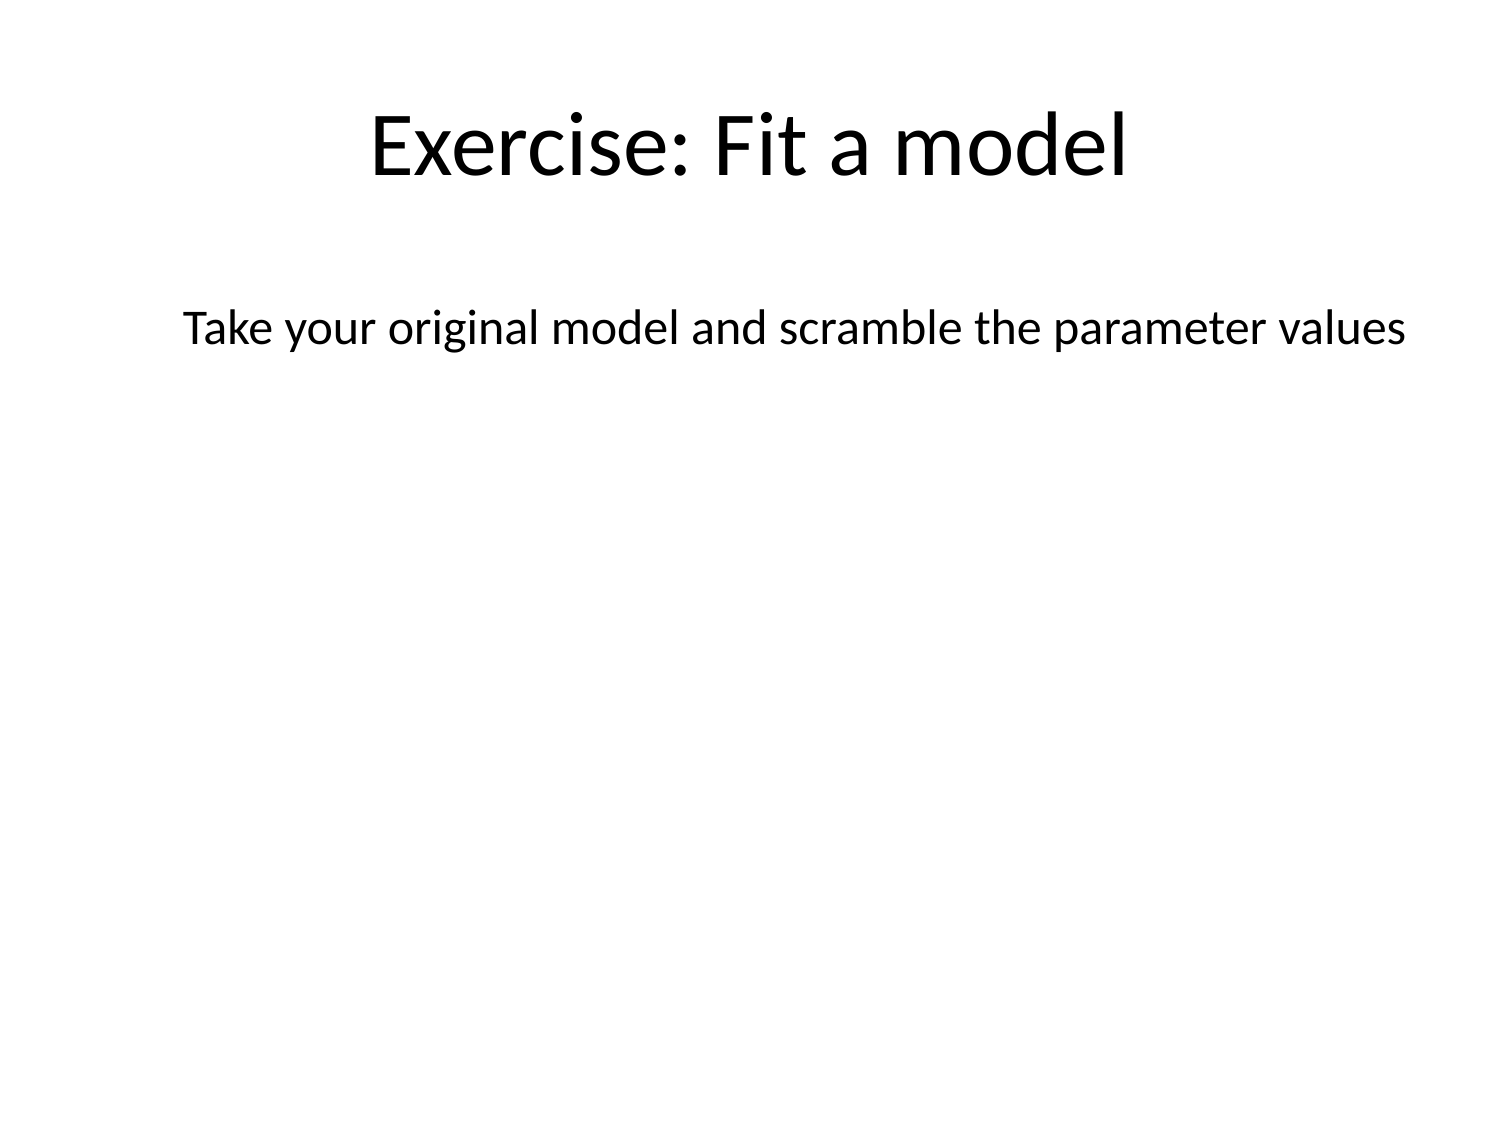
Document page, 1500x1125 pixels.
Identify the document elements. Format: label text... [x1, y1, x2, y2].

text_box Take your original model and scramble the parameter values [168, 287, 1422, 453]
title Exercise: Fit a model [75, 45, 1425, 233]
